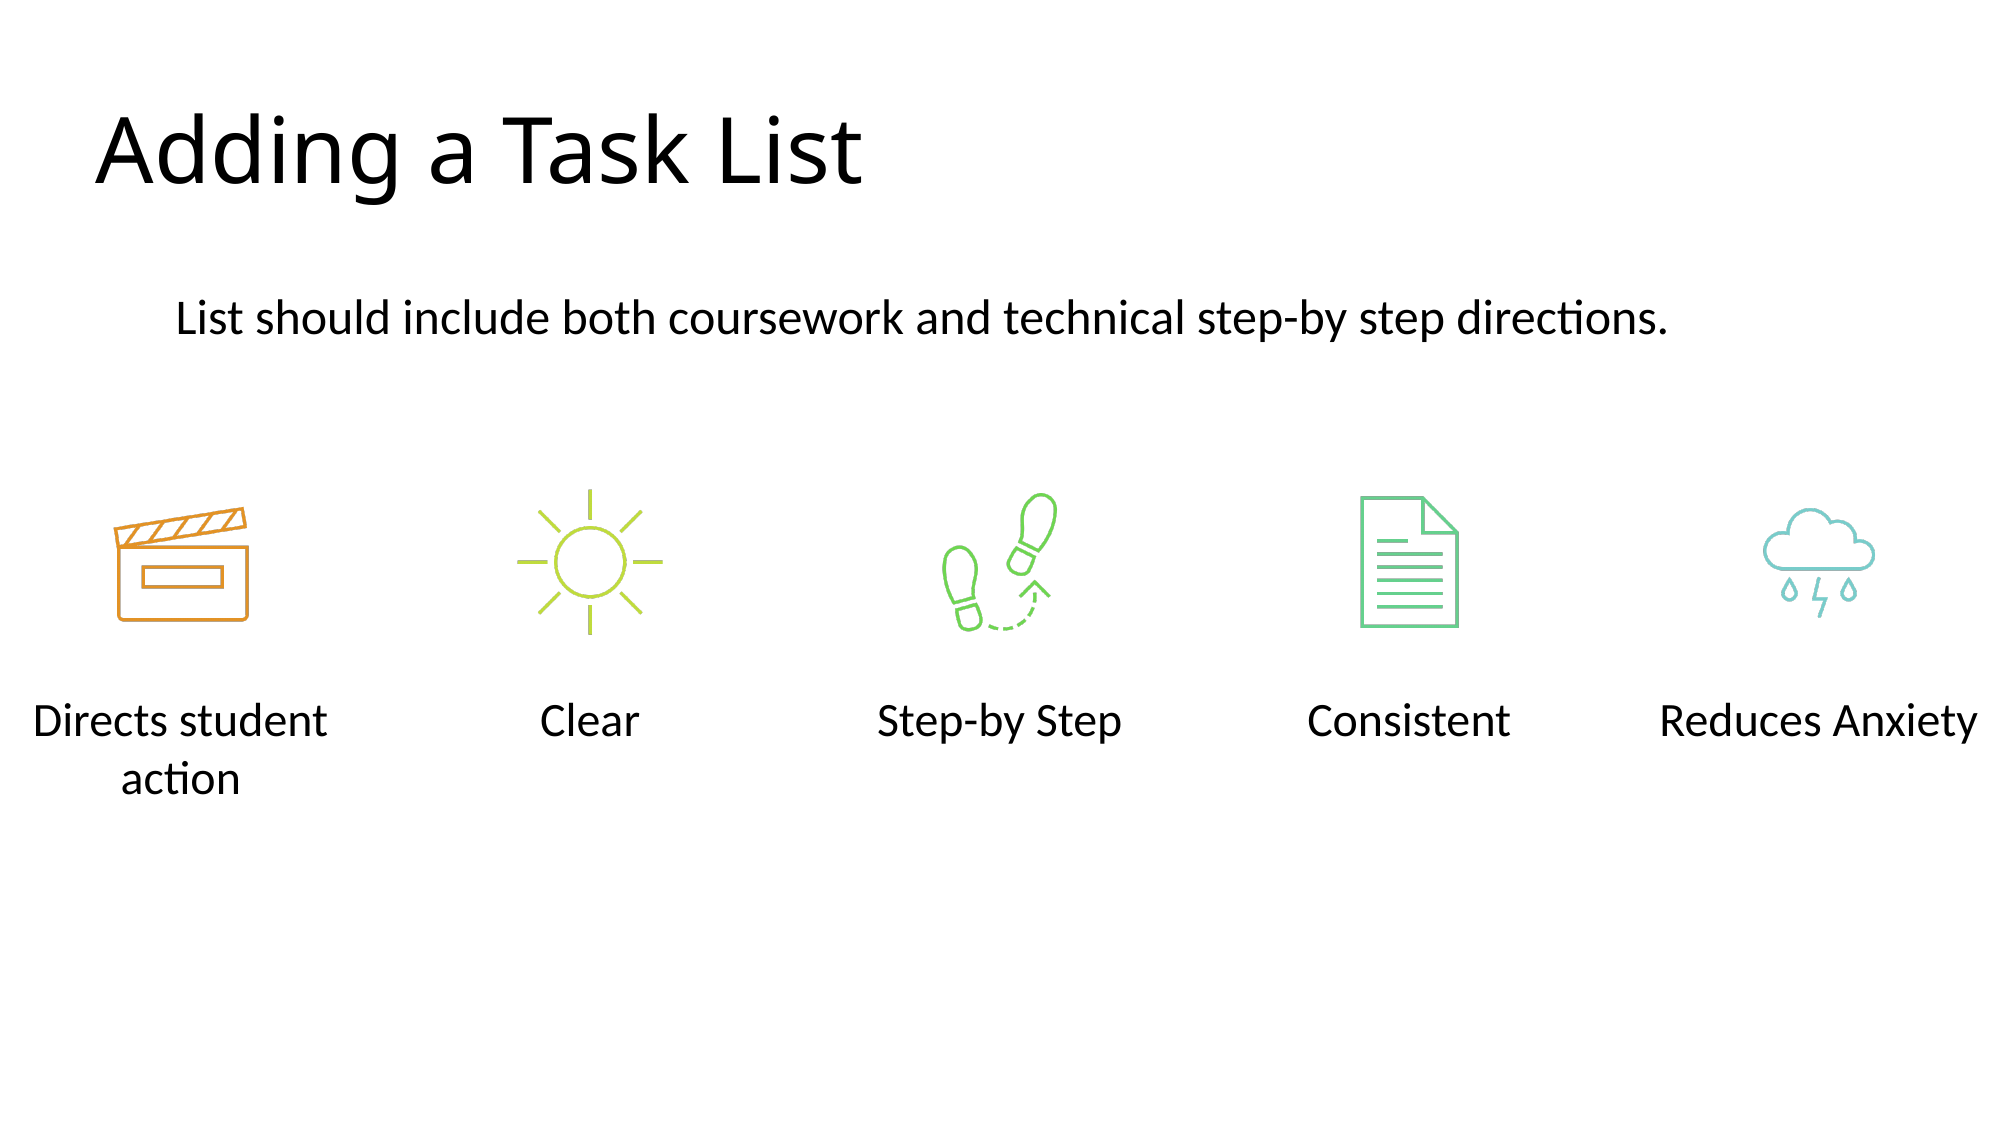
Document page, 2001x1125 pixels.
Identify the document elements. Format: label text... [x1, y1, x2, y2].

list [0, 277, 2000, 1014]
title Adding a Task List [80, 70, 1806, 237]
